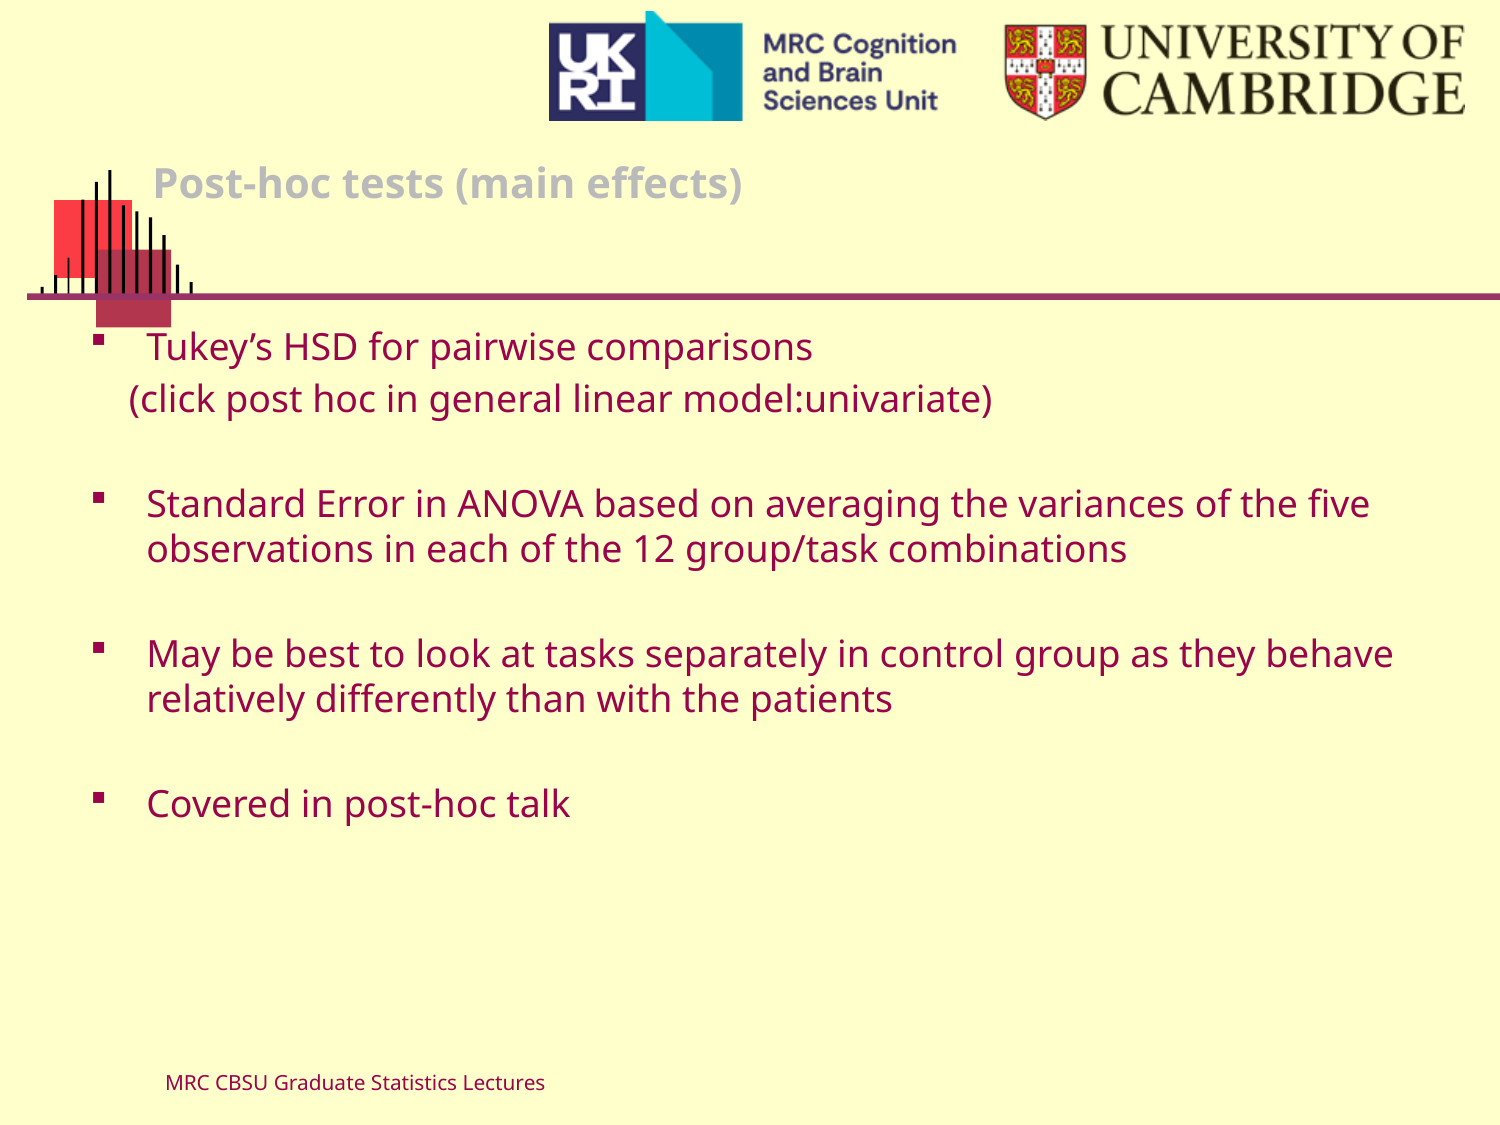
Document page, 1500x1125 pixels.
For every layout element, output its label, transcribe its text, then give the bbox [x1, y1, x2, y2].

footer MRC CBSU Graduate Statistics Lectures [149, 1062, 988, 1101]
title Post-hoc tests (main effects) [137, 137, 988, 233]
picture [549, 11, 1465, 121]
list Tukey’s HSD for pairwise comparisons (click post hoc in general linear model:univariate) Standard Error in ANOVA based on averaging the variances of the five observations in each of the 12 group/task combinations May be best to look at tasks separately in control group as they behave relatively differently than with the patients Covered in post-hoc talk [75, 262, 1425, 1038]
